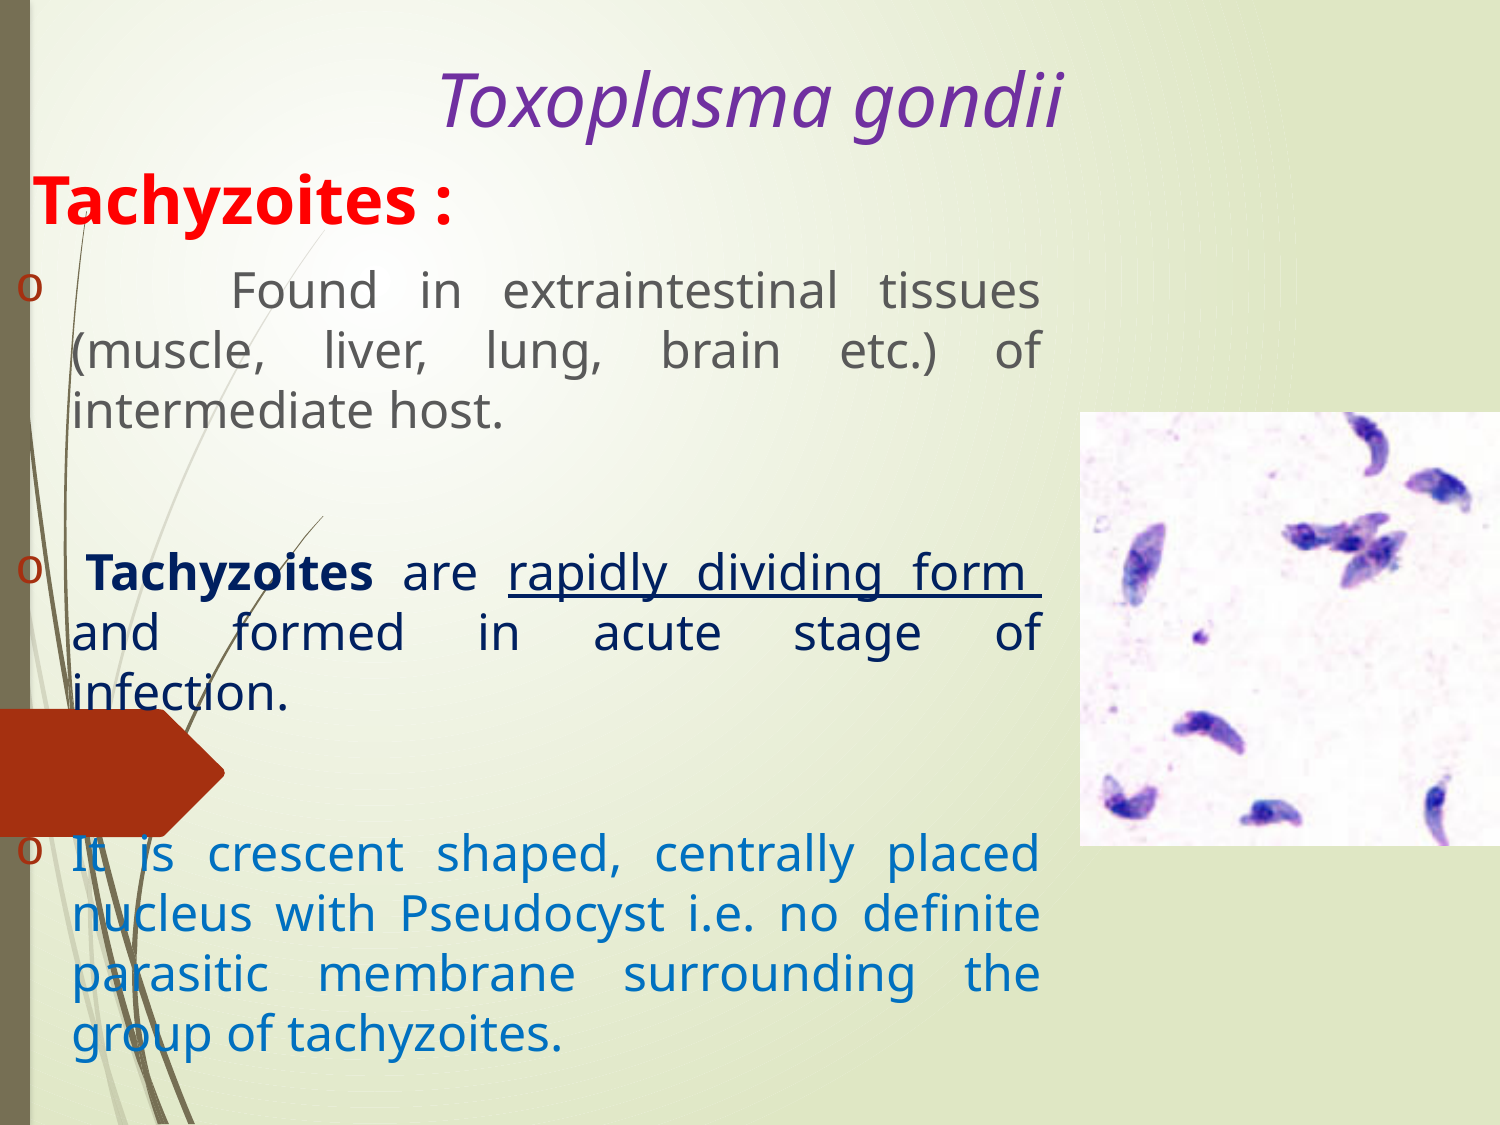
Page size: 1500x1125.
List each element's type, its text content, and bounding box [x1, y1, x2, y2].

picture [1080, 412, 1500, 847]
subtitle Tachyzoites : Found in extraintestinal tissues (muscle, liver, lung, brain etc.) of intermediate host. Tachyzoites are rapidly dividing form and formed in acute stage of infection. It is crescent shaped, centrally placed nucleus with Pseudocyst i.e. no definite parasitic membrane surrounding the group of tachyzoites. [0, 149, 1058, 1125]
title Toxoplasma gondii [0, 0, 1500, 150]
